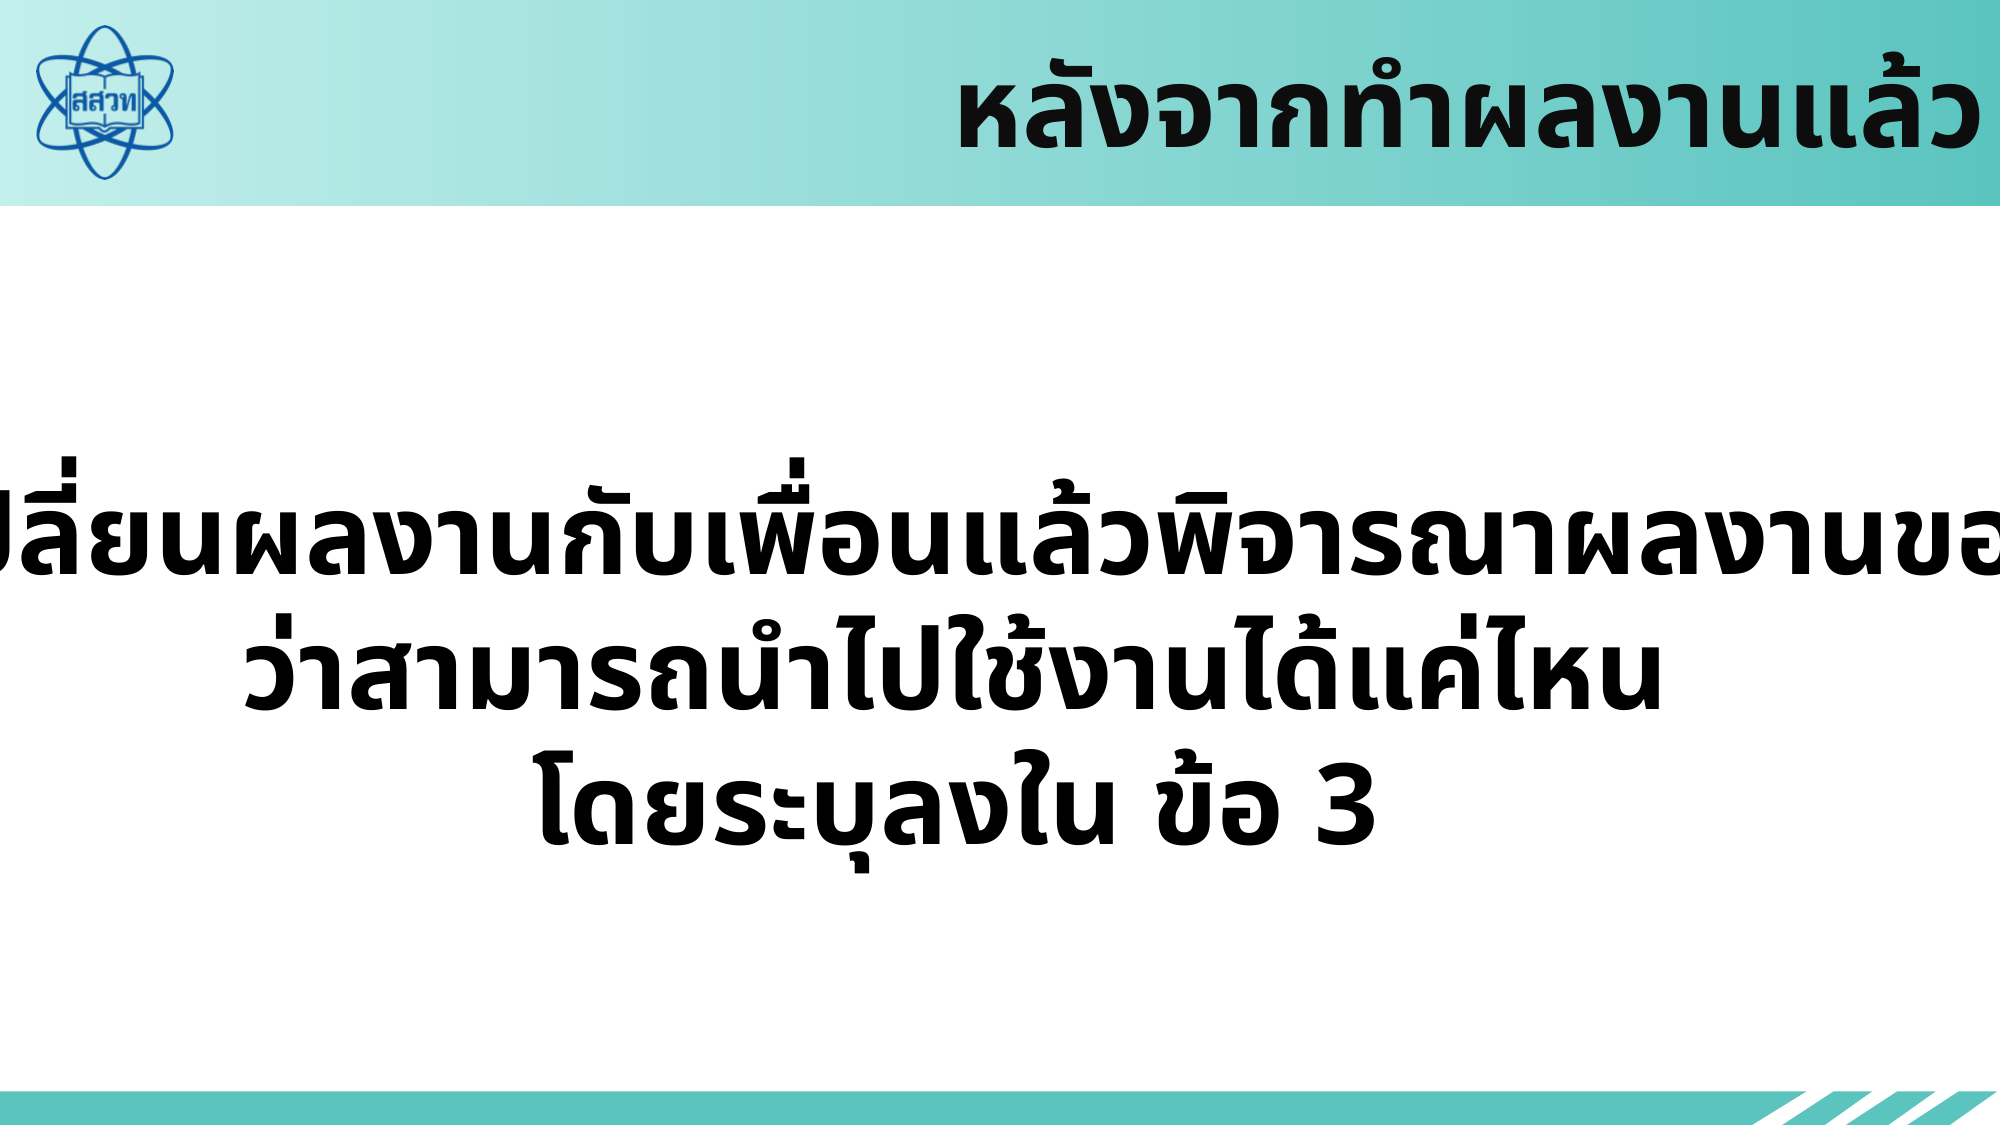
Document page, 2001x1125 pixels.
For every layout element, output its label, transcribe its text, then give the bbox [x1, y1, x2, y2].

picture [36, 25, 174, 180]
text_box ให้แลกเปลี่ยนผลงานกับเพื่อนแล้วพิจารณาผลงานของเพื่อน ว่าสามารถนำไปใช้งานได้แค่ไหน โดยระบุลงใน ข้อ 3 [0, 454, 2000, 875]
text_box หลังจากทำผลงานแล้ว [0, 0, 2000, 206]
